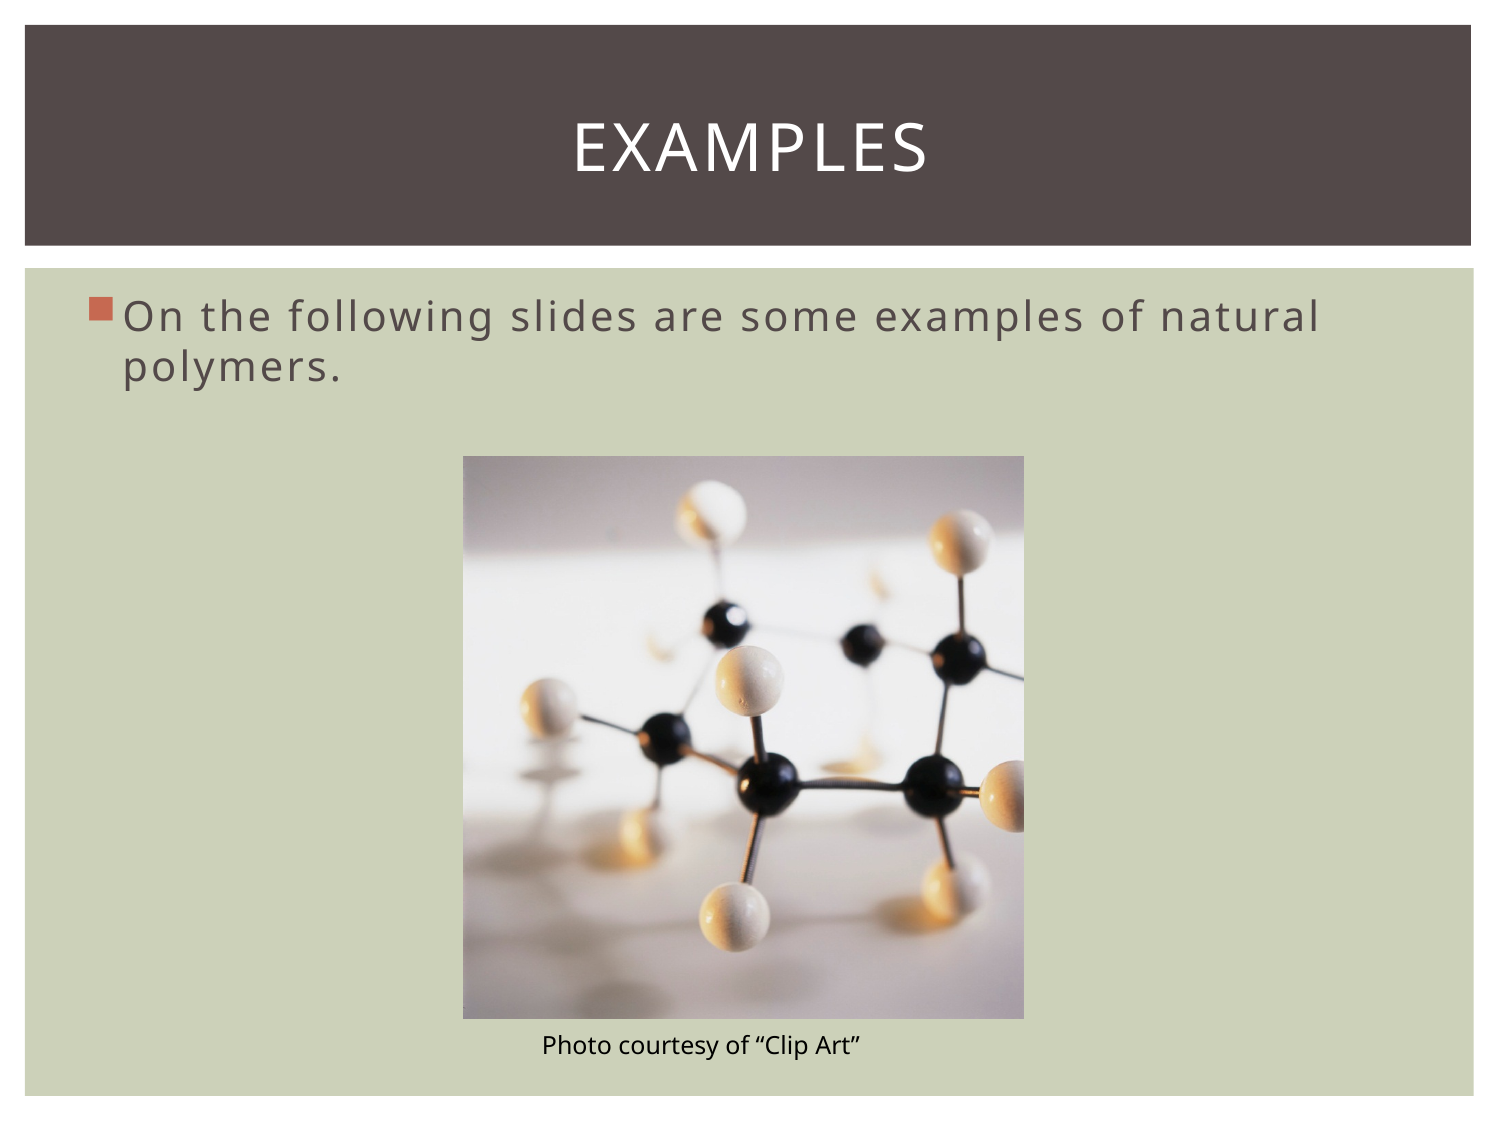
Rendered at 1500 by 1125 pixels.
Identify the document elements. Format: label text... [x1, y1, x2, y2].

picture [462, 455, 1024, 1019]
title Examples [62, 58, 1438, 232]
list On the following slides are some examples of natural polymers. [62, 281, 1442, 1005]
text_box Photo courtesy of “Clip Art” [527, 1029, 998, 1067]
